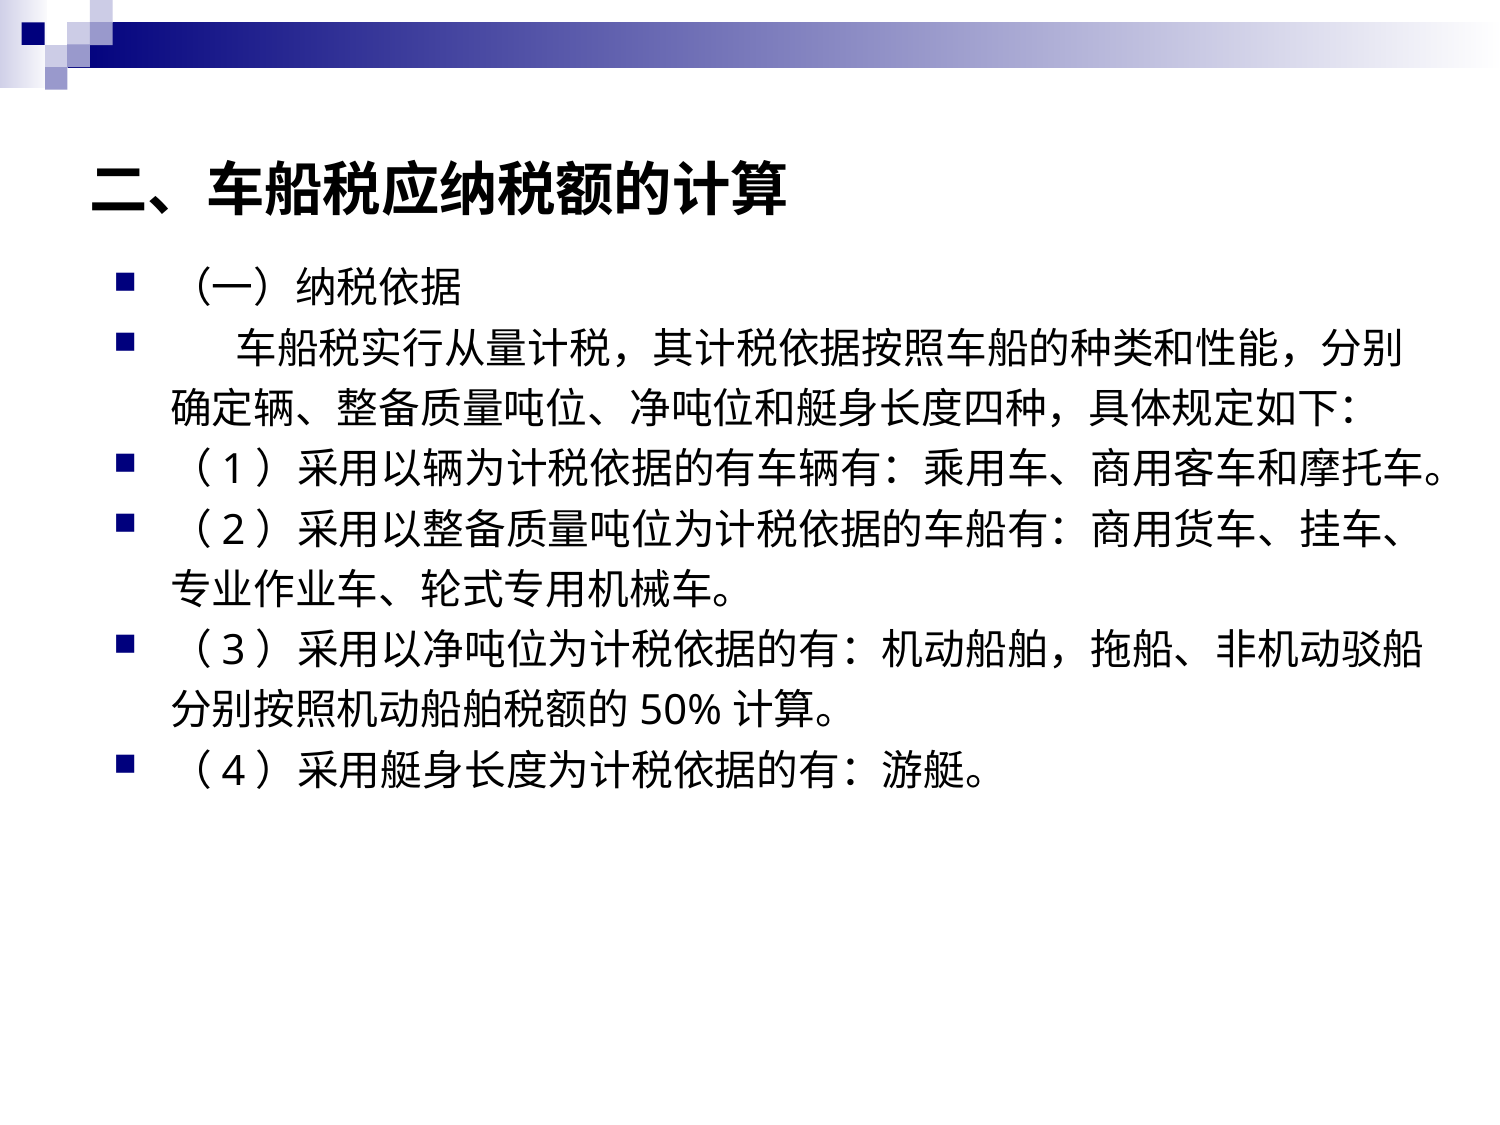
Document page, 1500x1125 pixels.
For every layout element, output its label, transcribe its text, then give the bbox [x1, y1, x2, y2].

list （一）纳税依据 车船税实行从量计税，其计税依据按照车船的种类和性能，分别确定辆、整备质量吨位、净吨位和艇身长度四种，具体规定如下： （1）采用以辆为计税依据的有车辆有：乘用车、商用客车和摩托车。 （2）采用以整备质量吨位为计税依据的车船有：商用货车、挂车、专业作业车、轮式专用机械车。 （3）采用以净吨位为计税依据的有：机动船舶，拖船、非机动驳船分别按照机动船舶税额的50%计算。 （4）采用艇身长度为计税依据的有：游艇。 [98, 243, 1450, 882]
title 二、车船税应纳税额的计算 [74, 74, 1426, 301]
